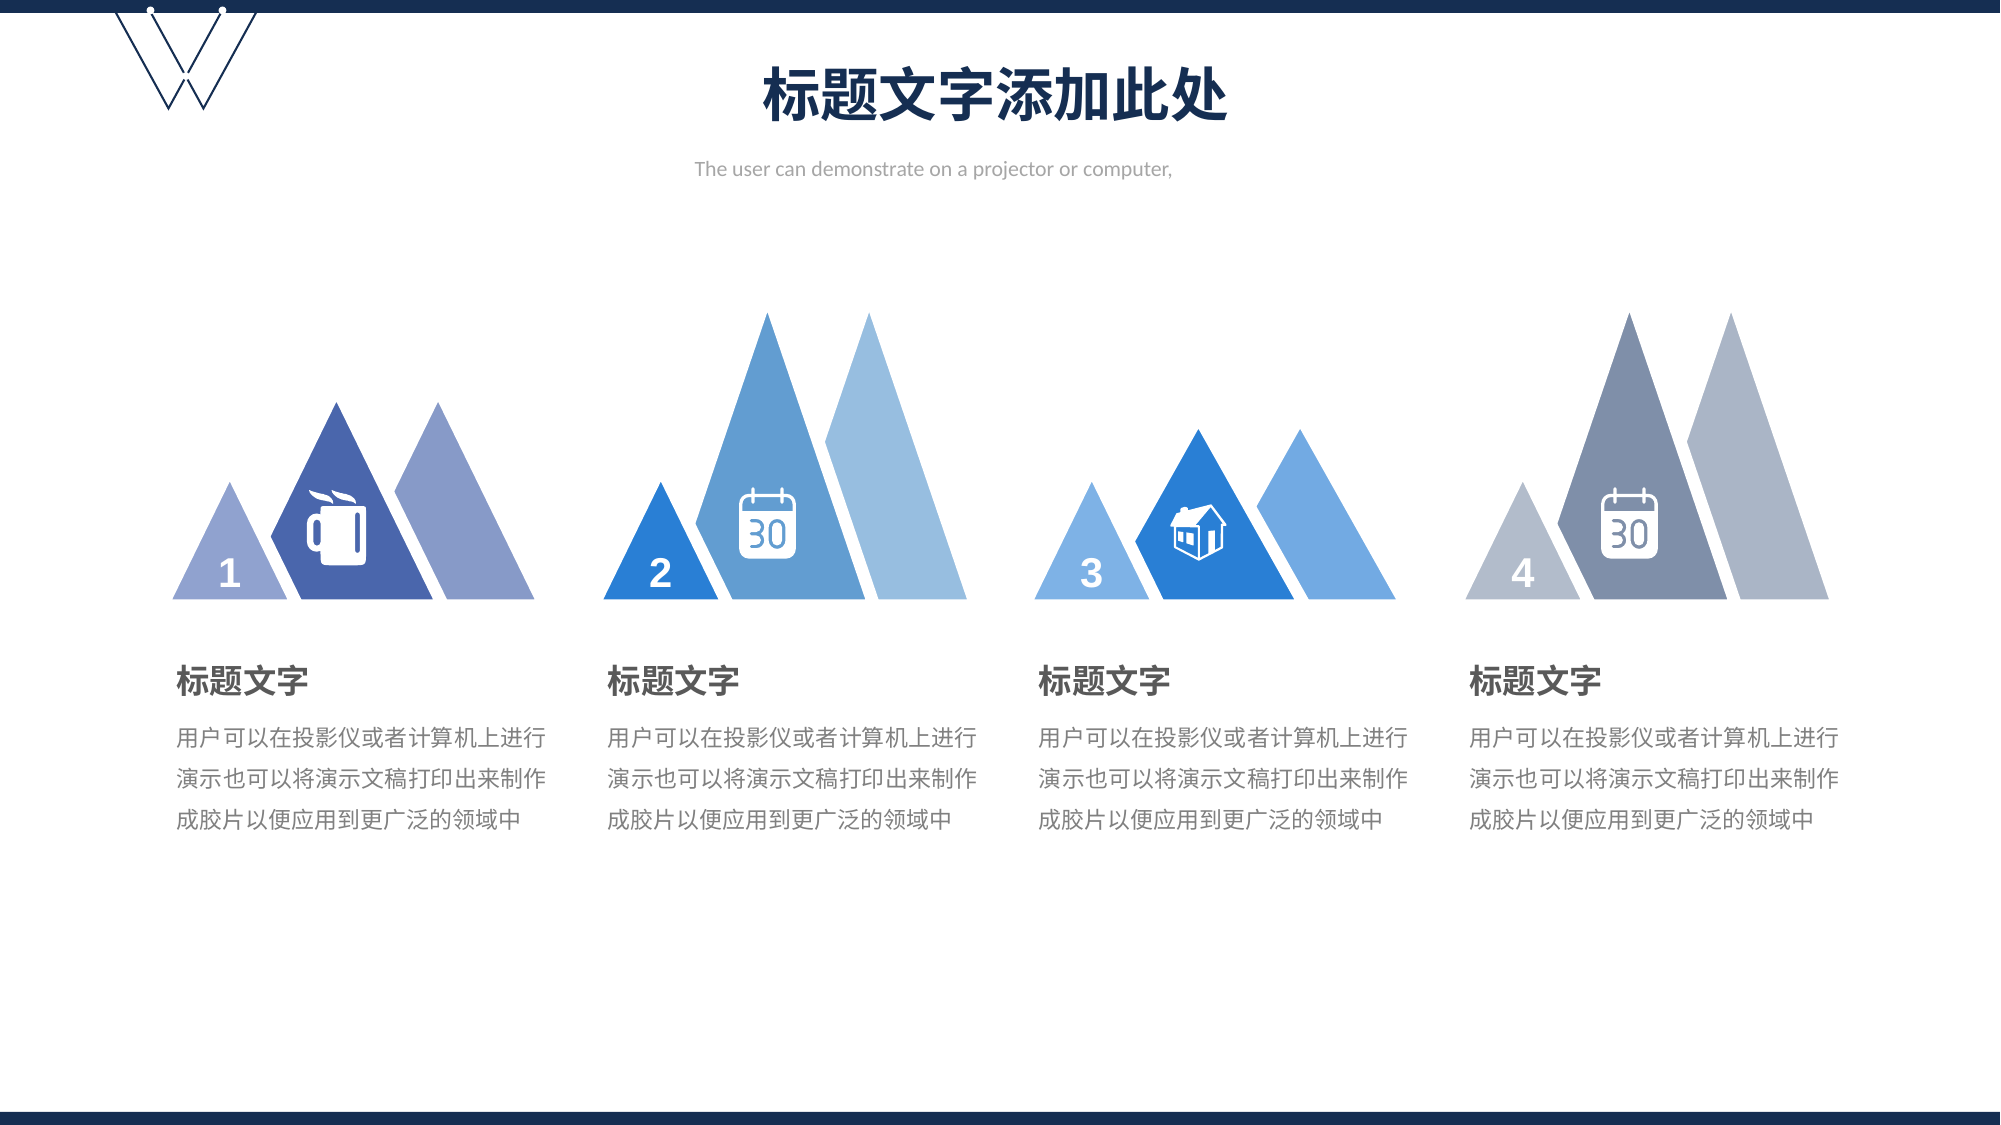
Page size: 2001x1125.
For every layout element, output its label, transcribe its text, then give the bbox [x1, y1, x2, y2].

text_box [593, 644, 993, 838]
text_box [1024, 644, 1424, 838]
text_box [162, 644, 562, 838]
text_box 标题文字添加此处 [747, 41, 1253, 136]
text_box The user can demonstrate on a projector or computer, [679, 143, 1320, 189]
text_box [162, 292, 1838, 606]
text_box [1455, 644, 1855, 838]
